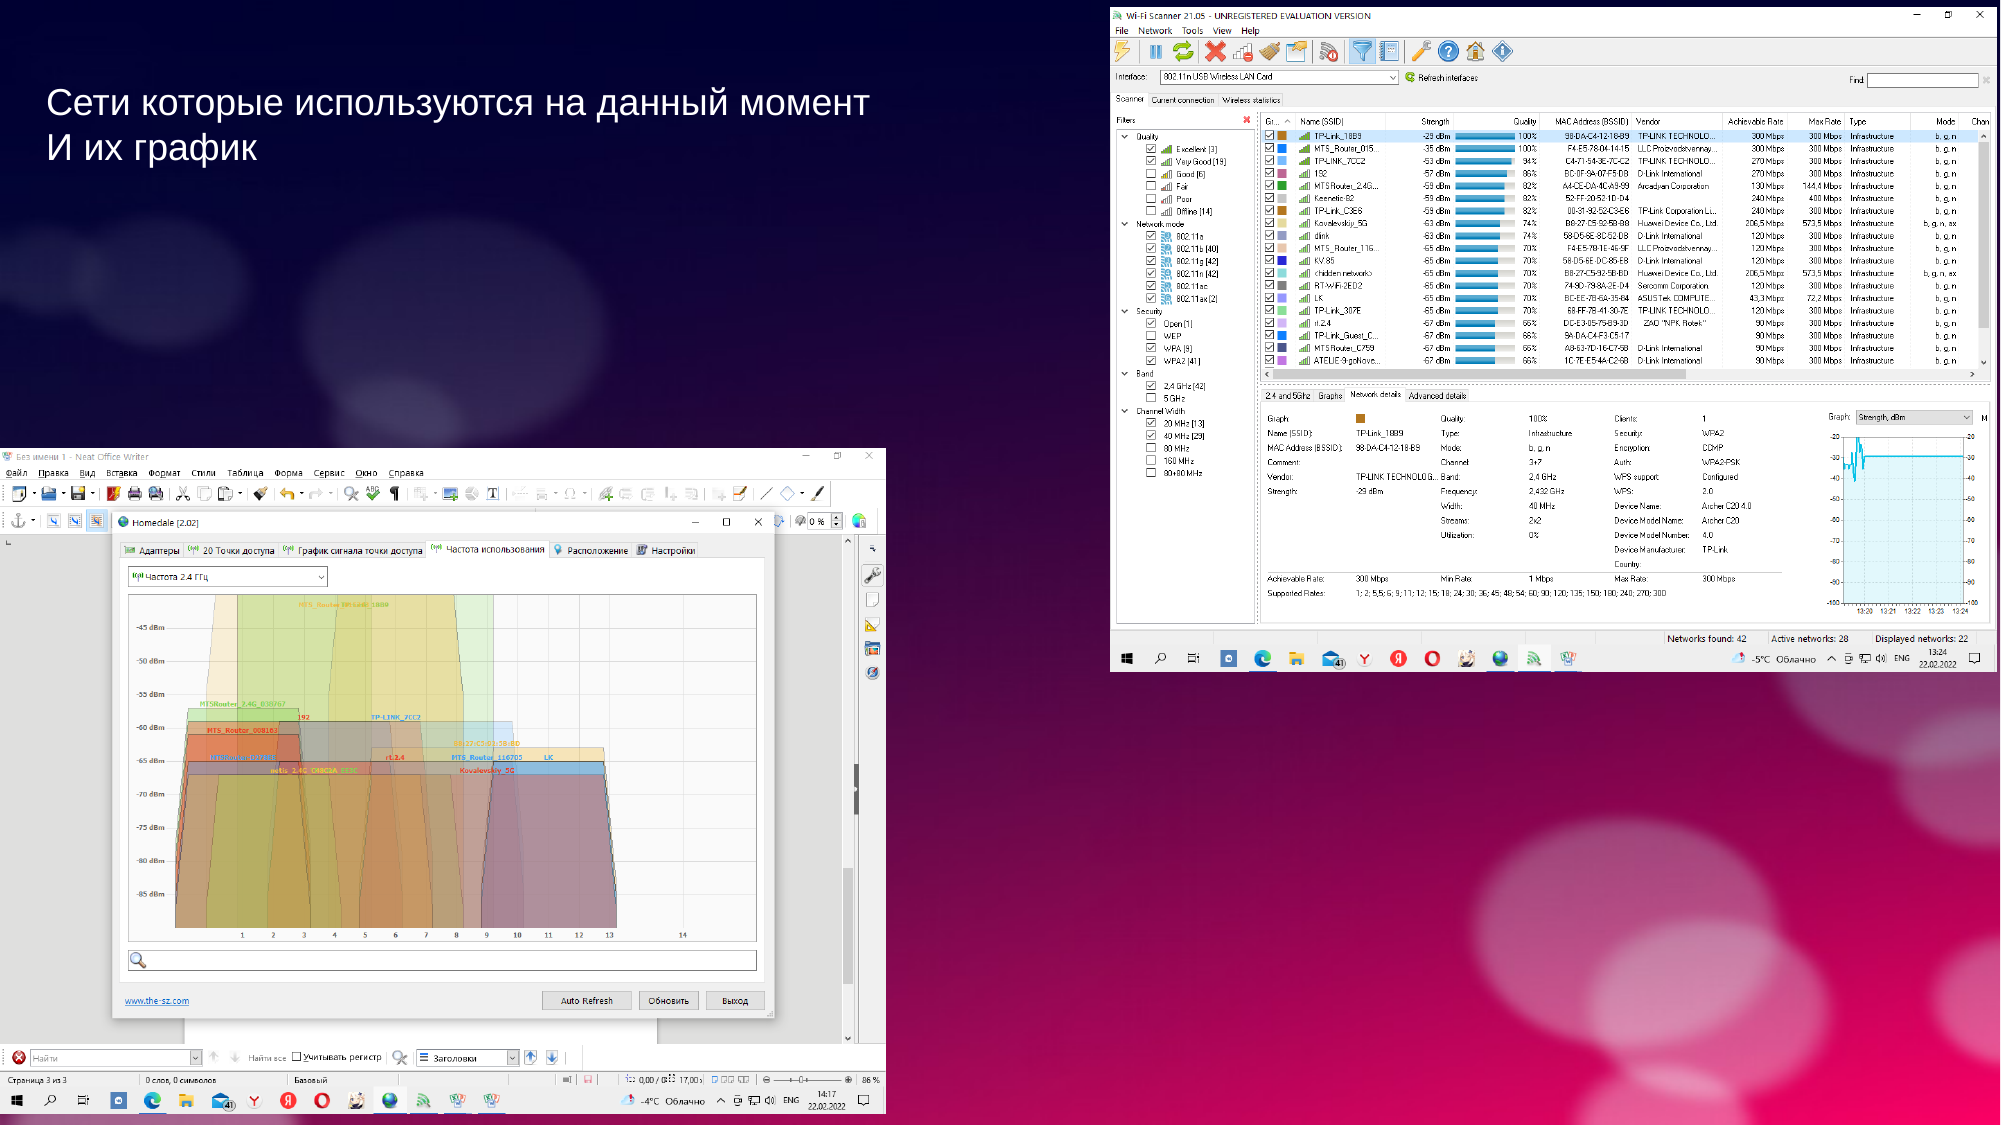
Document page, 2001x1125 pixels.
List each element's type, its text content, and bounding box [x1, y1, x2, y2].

text_box Сети которые используются на данный момент И их график [31, 70, 952, 176]
picture [0, 0, 2001, 1125]
